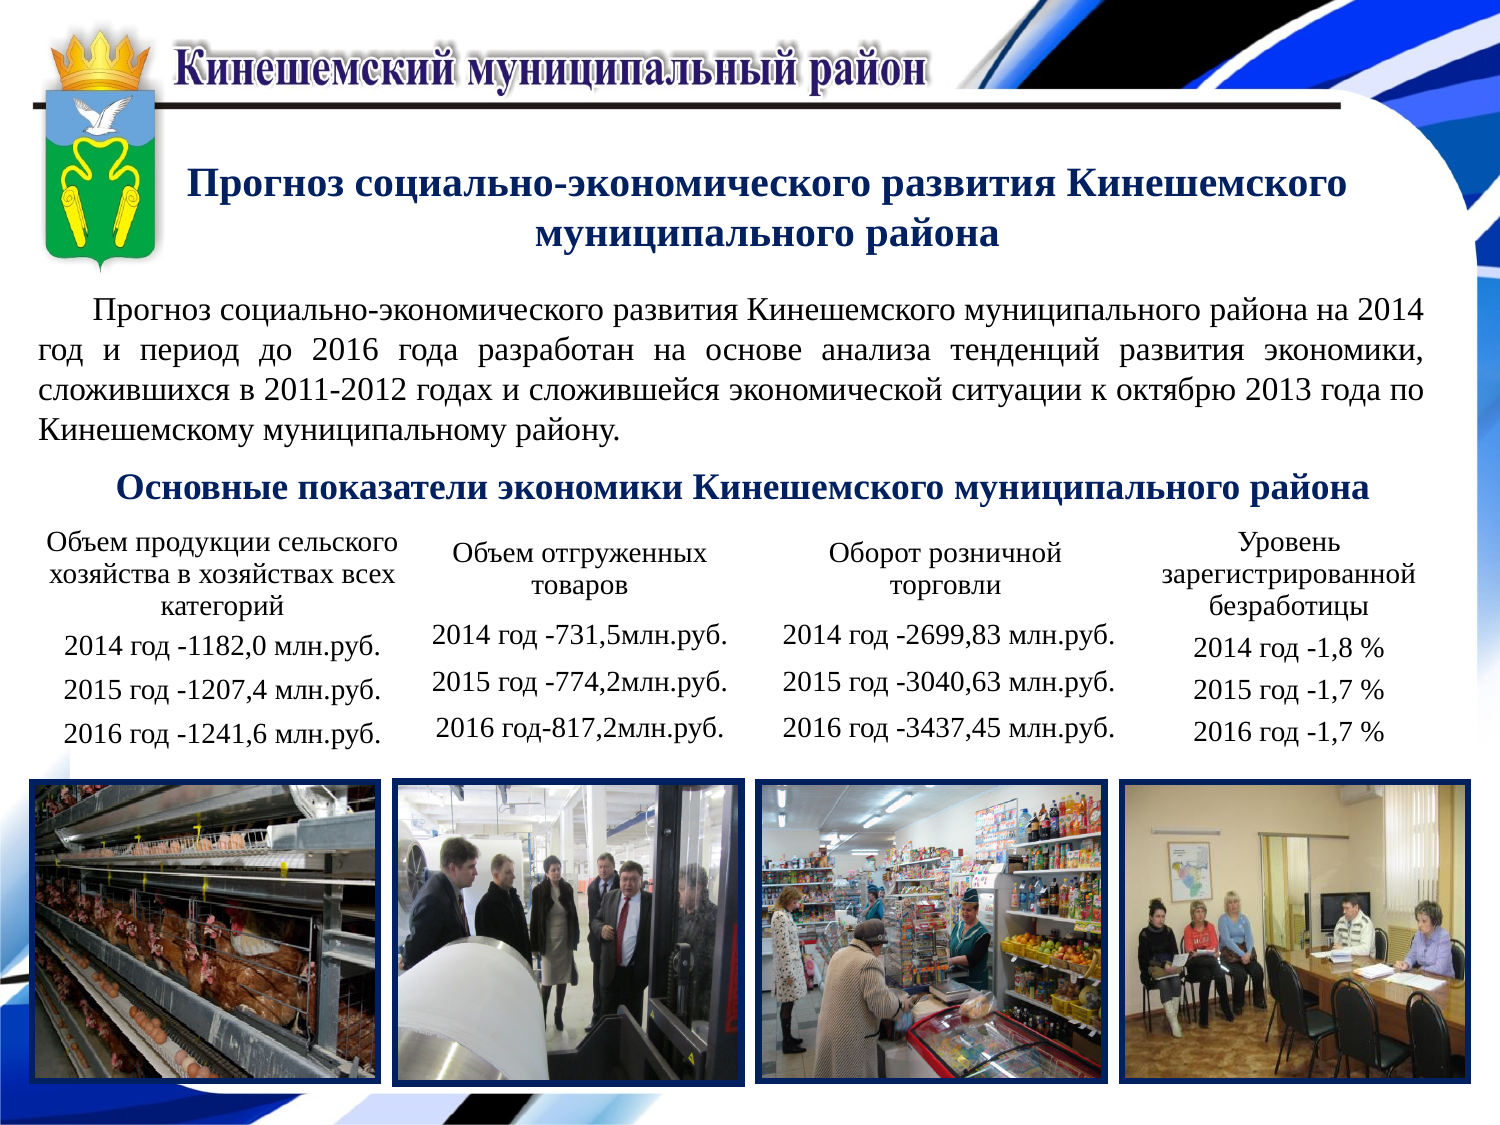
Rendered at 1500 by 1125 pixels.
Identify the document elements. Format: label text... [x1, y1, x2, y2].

table_cell 2016 год -1241,6 млн.руб. [35, 718, 410, 762]
text_box Прогноз социально-экономического развития Кинешемского муниципального района на 2014 год и период до 2016 года разработан на основе анализа тенденций развития экономики, сложившихся в 2011-2012 годах и сложившейся экономической ситуации к октябрю 2013 года по Кинешемскому муниципальному району. [23, 280, 1442, 455]
table_cell 2014 год -1182,0 млн.руб. [35, 630, 410, 674]
table_header Оборот розничной торговли [762, 537, 1125, 619]
table_header Объем продукции сельского хозяйства в хозяйствах всех категорий [35, 525, 410, 630]
table_cell 2014 год -2699,83 млн.руб. [762, 619, 1125, 665]
table_cell 2015 год -1,7 % [1125, 674, 1453, 716]
text_box Основные показатели экономики Кинешемского муниципального района [100, 454, 1386, 515]
table_cell 2015 год -774,2млн.руб. [410, 665, 750, 712]
table_cell 2015 год -1207,4 млн.руб. [35, 674, 410, 718]
table_cell 2014 год -731,5млн.руб. [410, 619, 750, 665]
table_cell 2014 год -1,8 % [1125, 631, 1453, 674]
table_cell 2016 год-817,2млн.руб. [410, 712, 750, 759]
table_cell 2016 год -1,7 % [1125, 716, 1453, 758]
table_cell 2015 год -3040,63 млн.руб. [762, 665, 1125, 712]
picture [0, 0, 1500, 1125]
title Прогноз социально-экономического развития Кинешемского муниципального района [70, 140, 1466, 270]
table_cell 2016 год -3437,45 млн.руб. [762, 712, 1137, 759]
table_header Объем отгруженных товаров [410, 537, 750, 619]
table_header Уровень зарегистрированной безработицы [1125, 525, 1453, 631]
